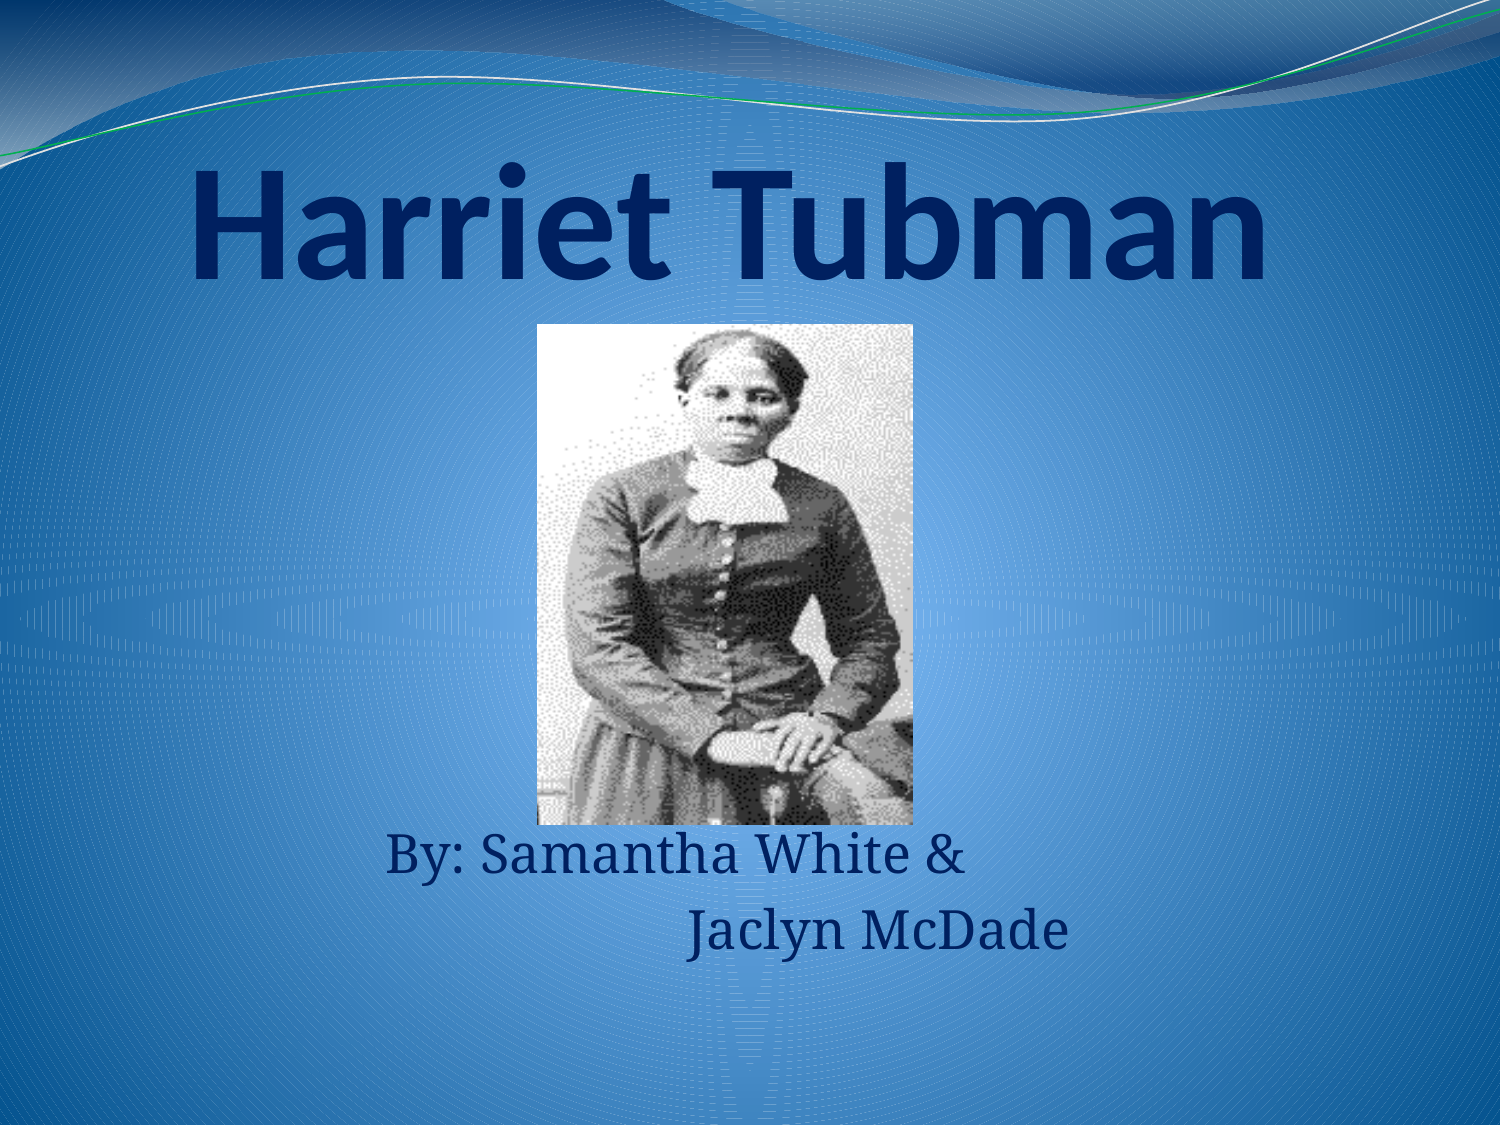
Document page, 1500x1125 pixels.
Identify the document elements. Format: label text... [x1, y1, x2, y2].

picture [537, 324, 913, 826]
subtitle By: Samantha White & Jaclyn McDade [249, 812, 1113, 1013]
title Harriet Tubman [87, 87, 1376, 313]
